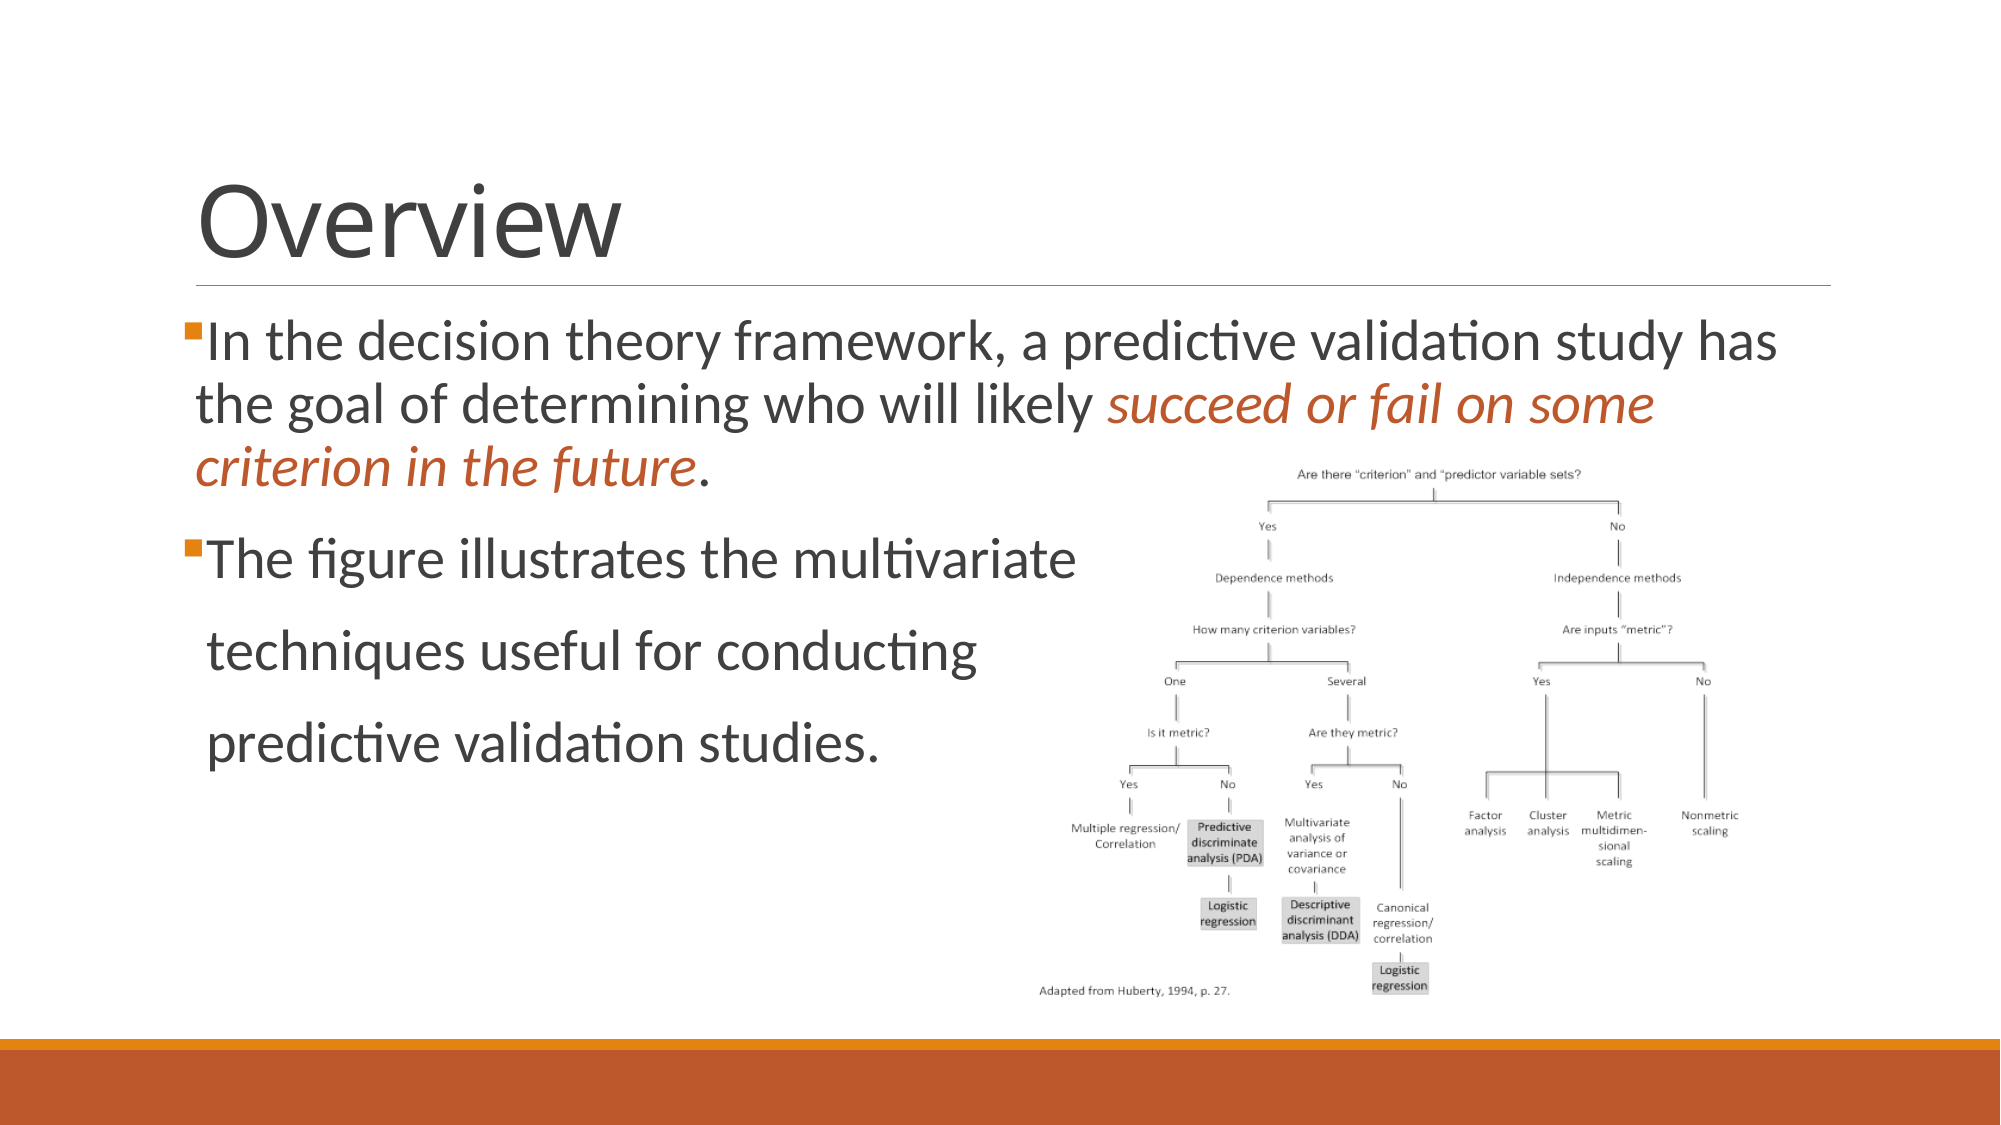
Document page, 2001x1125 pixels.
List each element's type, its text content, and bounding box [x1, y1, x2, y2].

list In the decision theory framework, a predictive validation study has the goal of determining who will likely succeed or fail on some criterion in the future. The figure illustrates the multivariate techniques useful for conducting predictive validation studies. [180, 302, 1830, 963]
picture [1033, 466, 1780, 1004]
title Overview [180, 47, 1830, 285]
